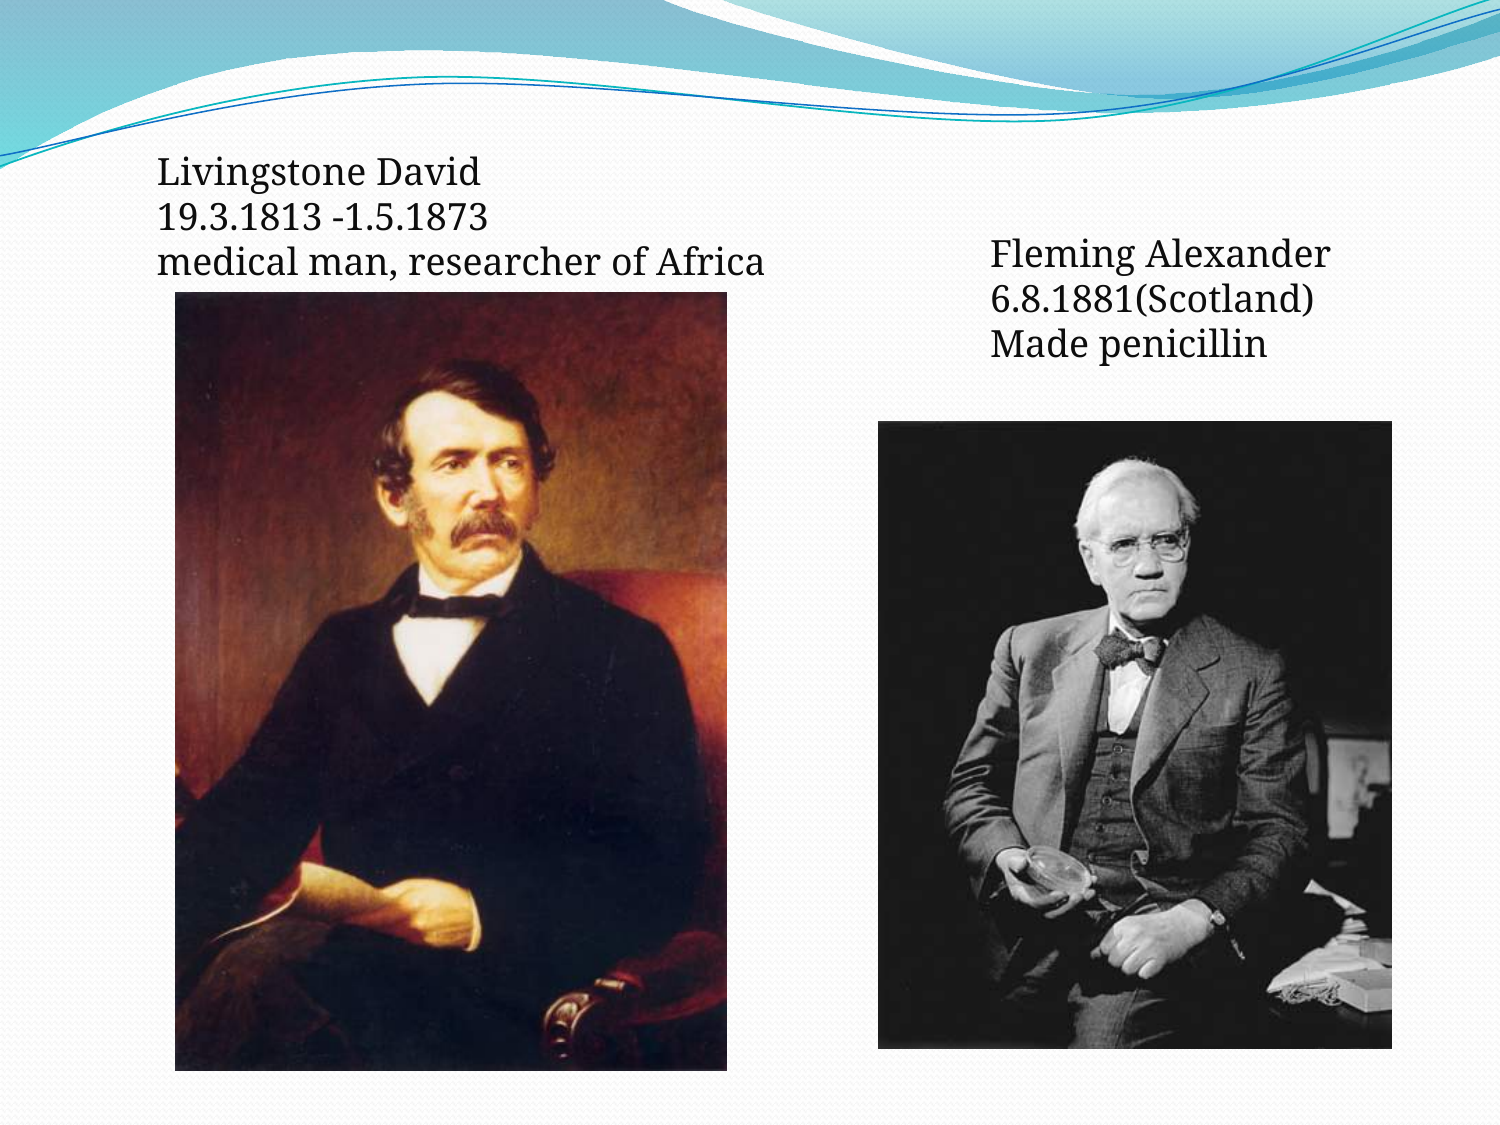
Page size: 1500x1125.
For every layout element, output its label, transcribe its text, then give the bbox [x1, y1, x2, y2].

picture [175, 292, 727, 1072]
picture [878, 421, 1392, 1049]
text_box Fleming Alexander 6.8.1881(Scotland) Made penicillin [975, 222, 1347, 373]
text_box Livingstone David 19.3.1813 -1.5.1873 medical man, researcher of Africa [142, 140, 782, 291]
